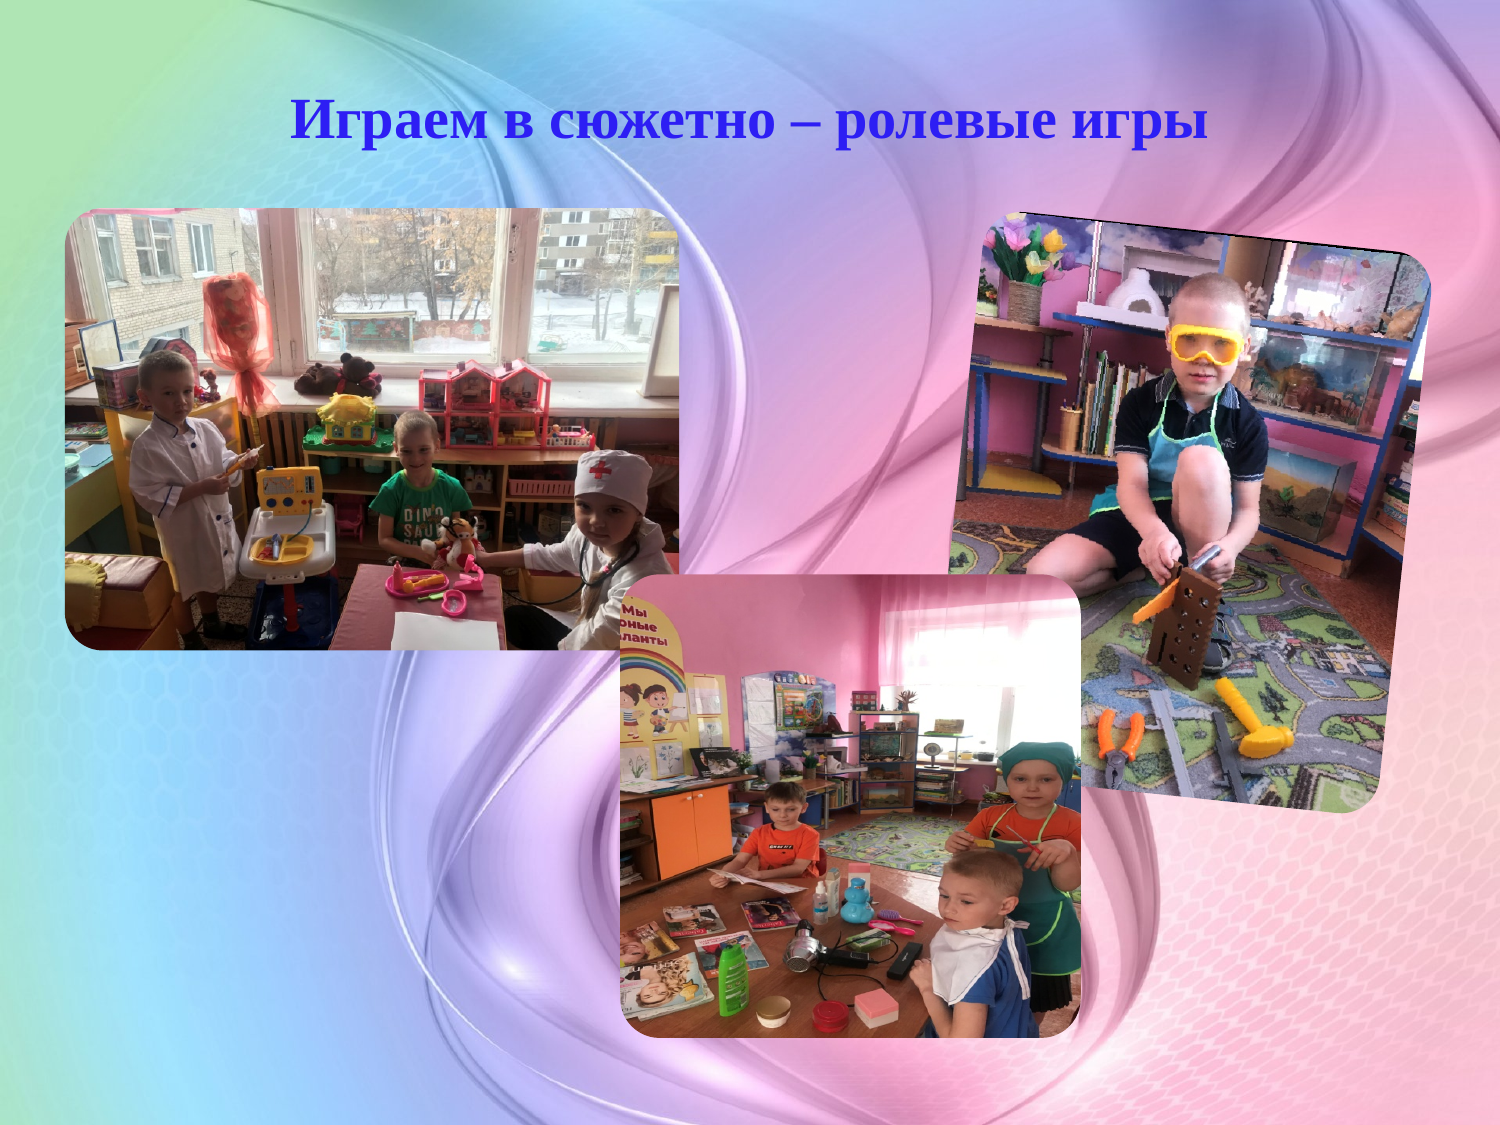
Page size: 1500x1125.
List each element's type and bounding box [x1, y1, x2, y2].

picture [0, 0, 1500, 1125]
list [64, 207, 680, 651]
